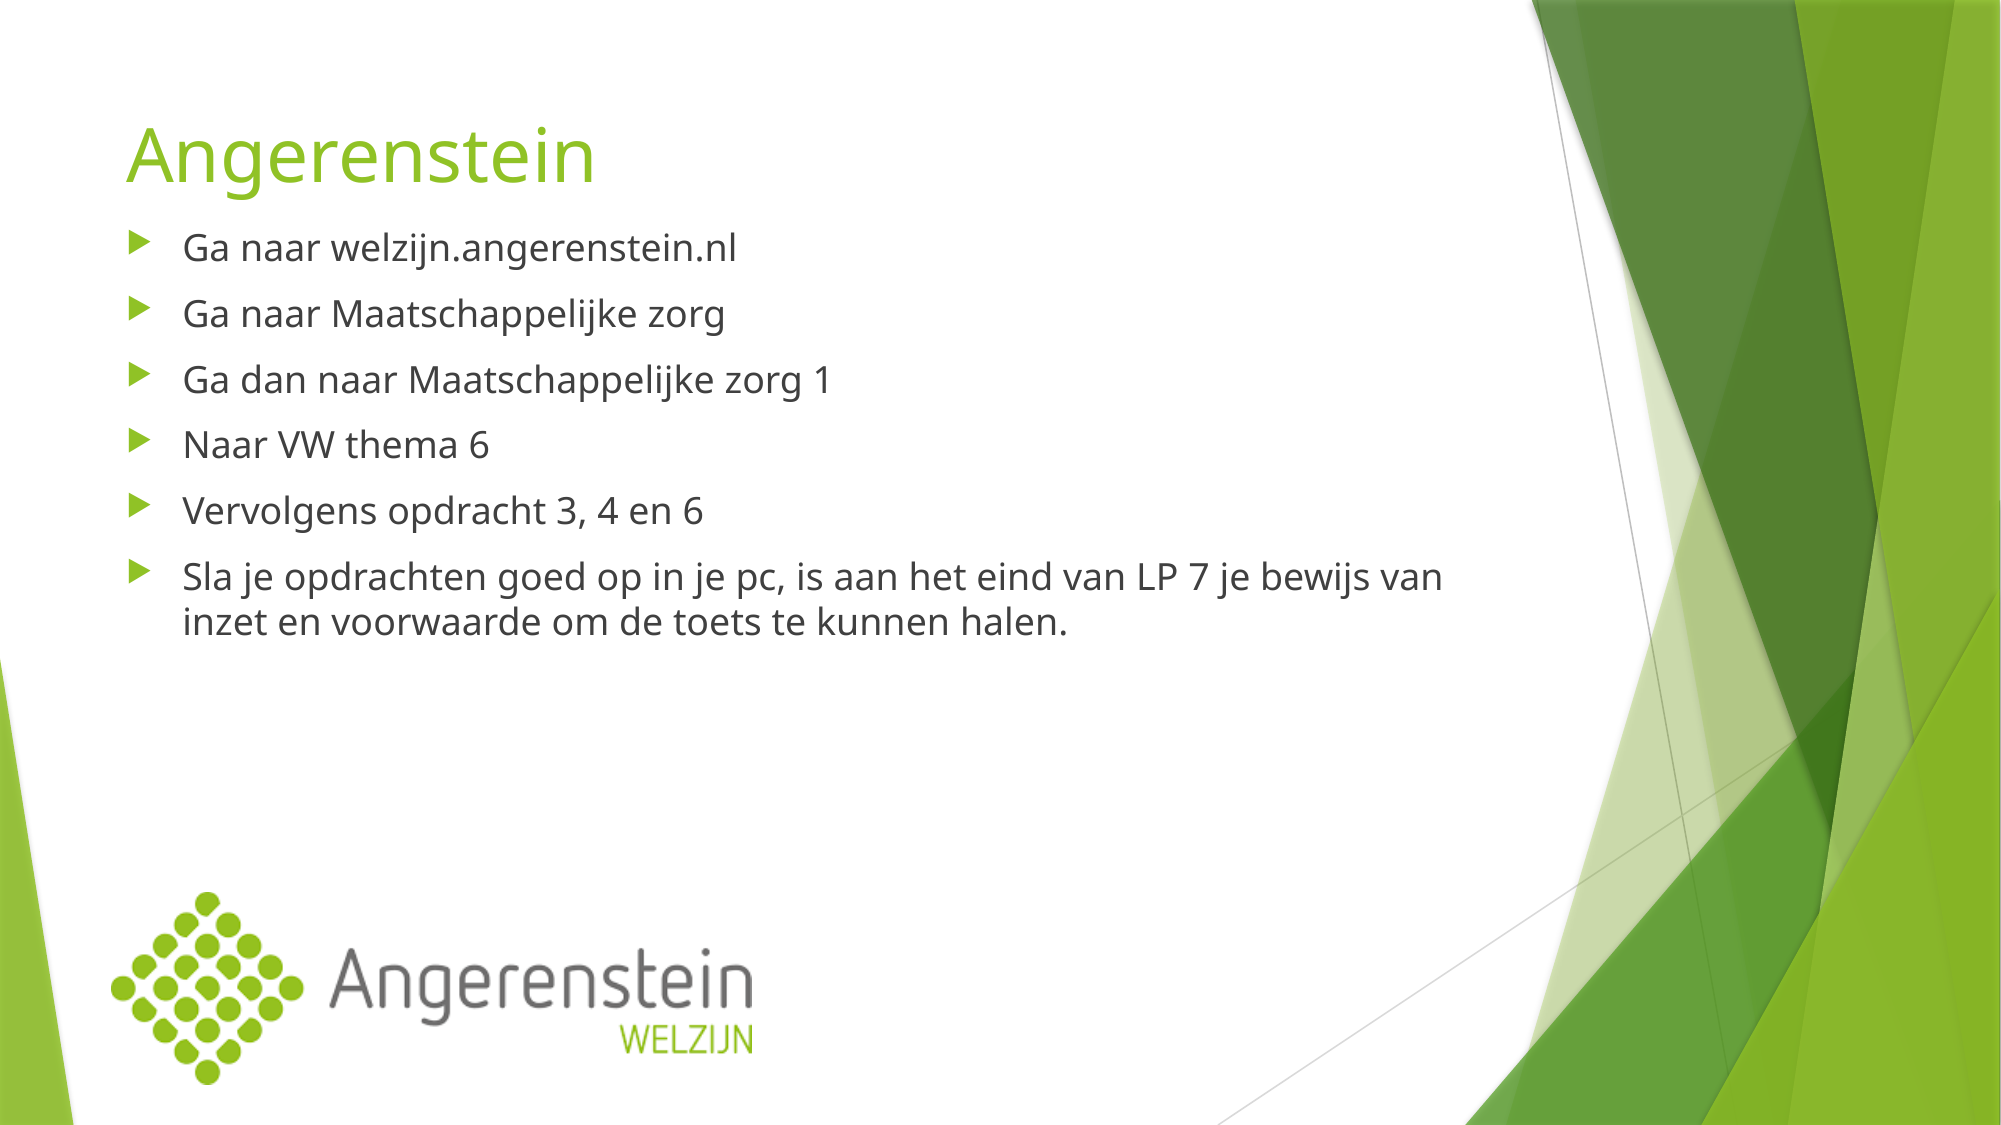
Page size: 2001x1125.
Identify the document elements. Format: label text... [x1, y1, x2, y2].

title Angerenstein [111, 99, 1522, 216]
picture [110, 892, 753, 1086]
list Ga naar welzijn.angerenstein.nl Ga naar Maatschappelijke zorg Ga dan naar Maatschappelijke zorg 1 Naar VW thema 6 Vervolgens opdracht 3, 4 en 6 Sla je opdrachten goed op in je pc, is aan het eind van LP 7 je bewijs van inzet en voorwaarde om de toets te kunnen halen. [111, 216, 1522, 853]
